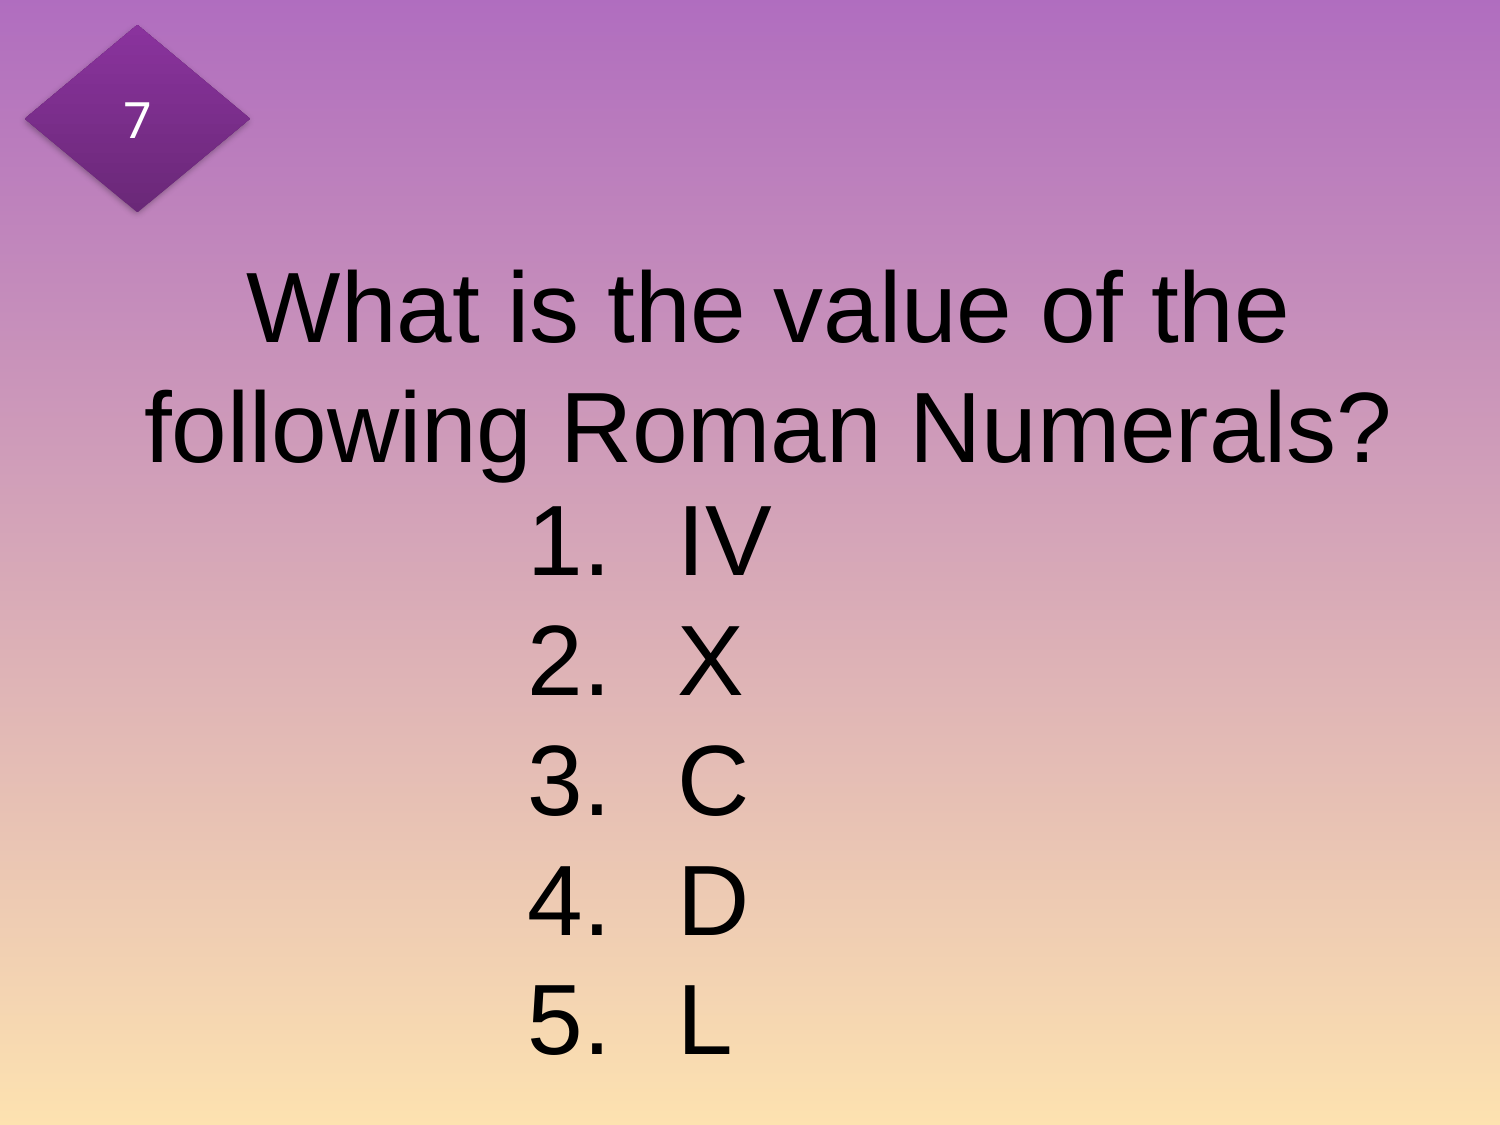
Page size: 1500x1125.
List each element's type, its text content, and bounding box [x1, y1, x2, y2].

text_box IV X C D L [512, 624, 1413, 925]
title What is the value of the following Roman Numerals? [124, 212, 1413, 513]
text_box 7 [24, 24, 250, 213]
